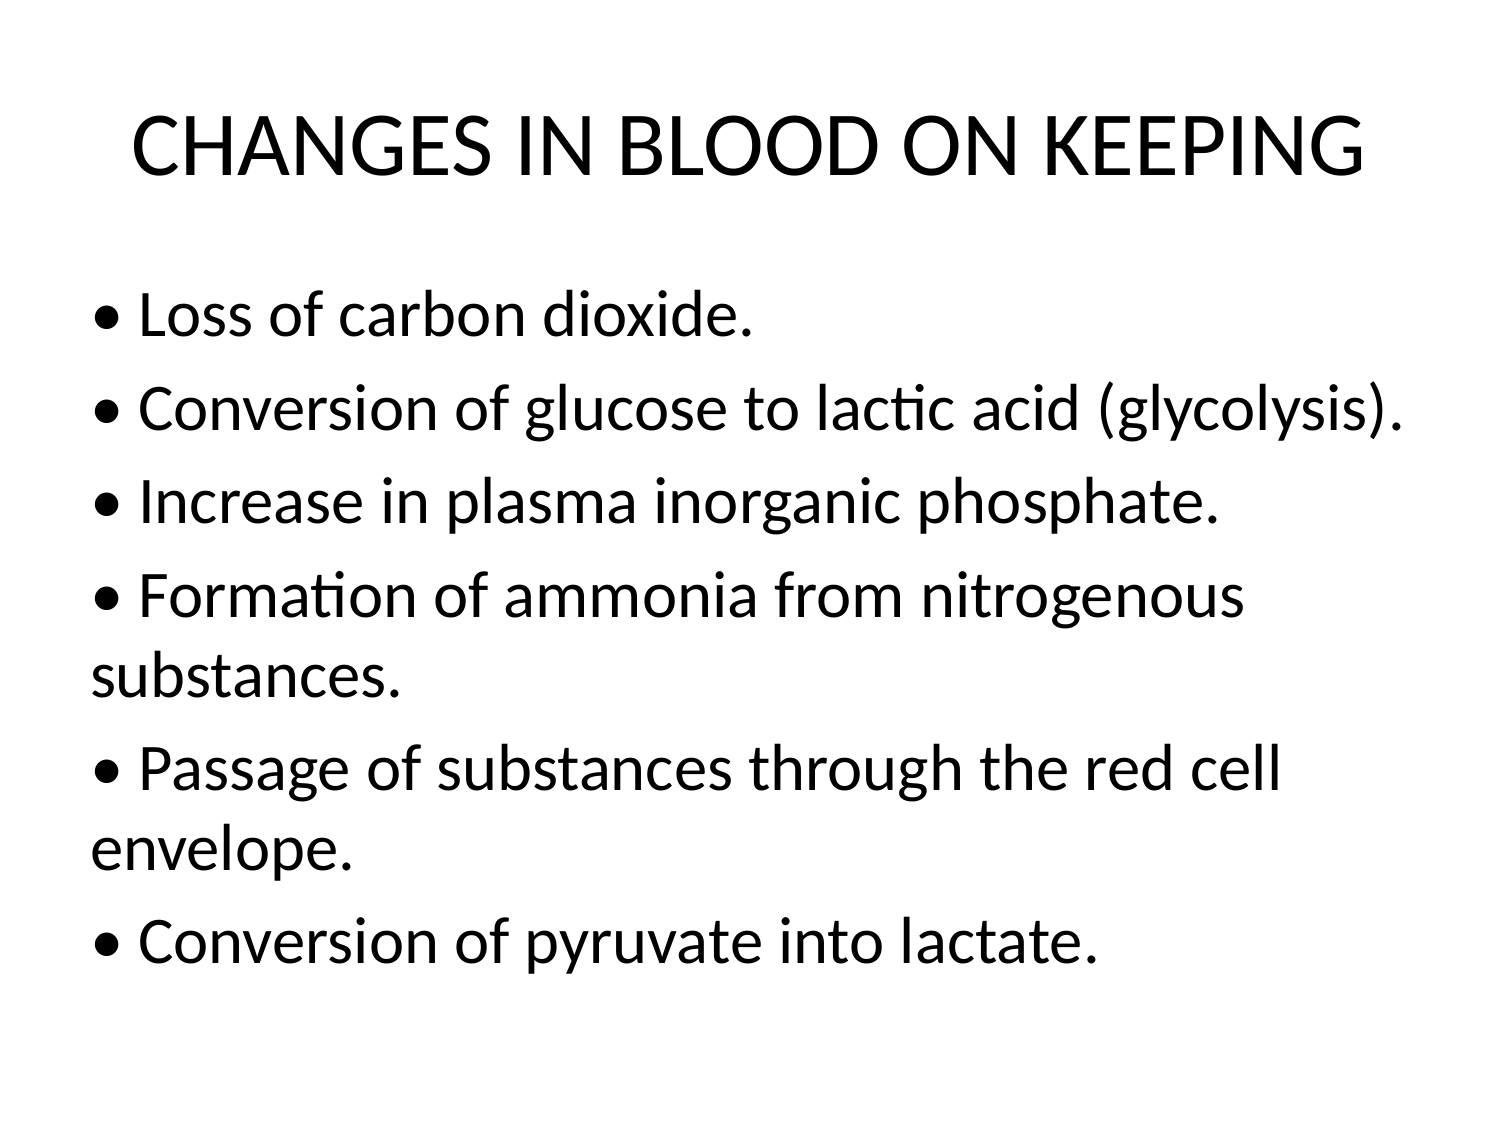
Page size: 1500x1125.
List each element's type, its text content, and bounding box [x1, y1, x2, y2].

list • Loss of carbon dioxide. • Conversion of glucose to lactic acid (glycolysis). • Increase in plasma inorganic phosphate. • Formation of ammonia from nitrogenous substances. • Passage of substances through the red cell envelope. • Conversion of pyruvate into lactate. [75, 262, 1425, 1005]
title CHANGES IN BLOOD ON KEEPING [75, 45, 1425, 233]
